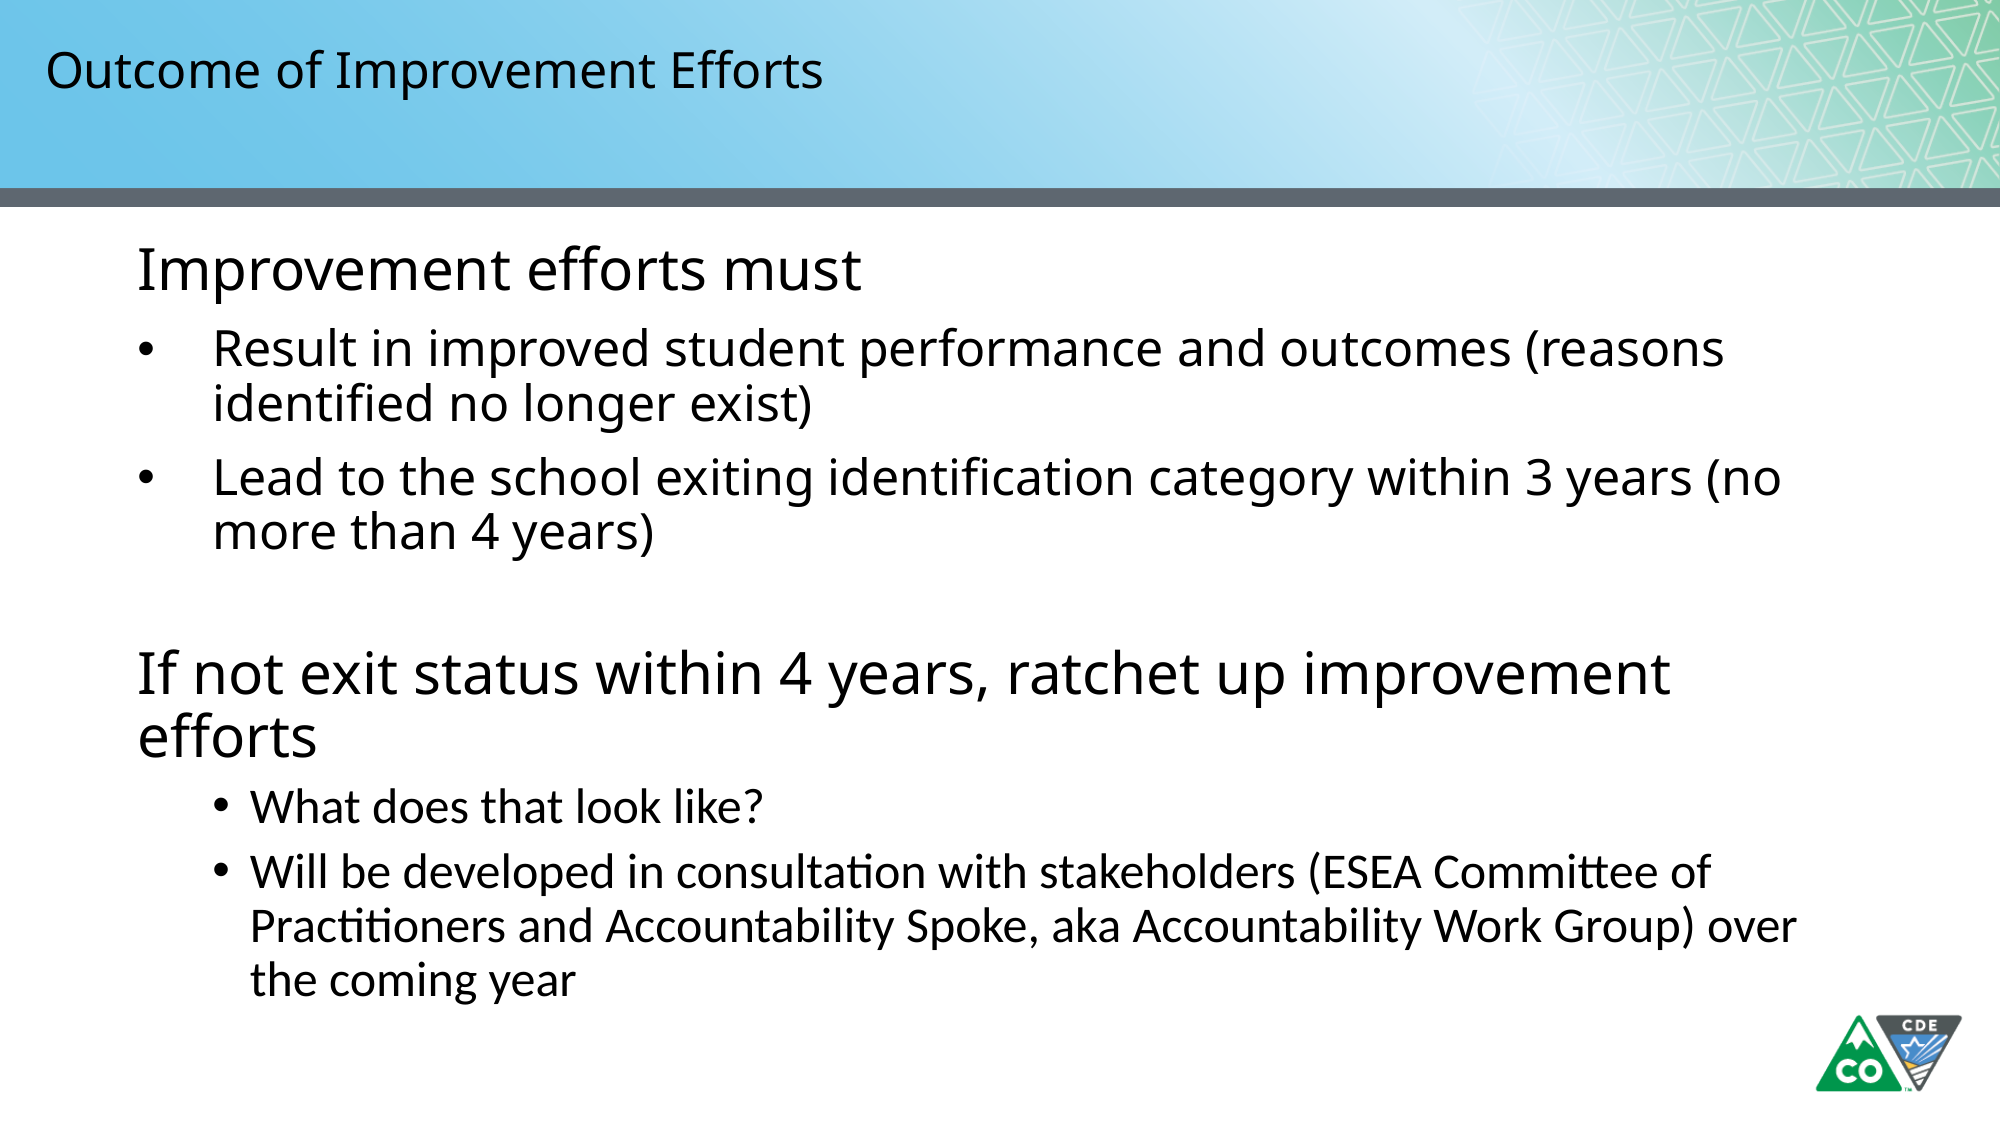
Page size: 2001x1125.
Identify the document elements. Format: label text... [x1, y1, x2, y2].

picture [1803, 1006, 1972, 1099]
title Outcome of Improvement Efforts [45, 45, 1000, 162]
picture [0, 0, 2000, 207]
list Improvement efforts must Result in improved student performance and outcomes (reasons identified no longer exist) Lead to the school exiting identification category within 3 years (no more than 4 years) If not exit status within 4 years, ratchet up improvement efforts What does that look like? Will be developed in consultation with stakeholders (ESEA Committee of Practitioners and Accountability Spoke, aka Accountability Work Group) over the coming year [137, 239, 1863, 954]
